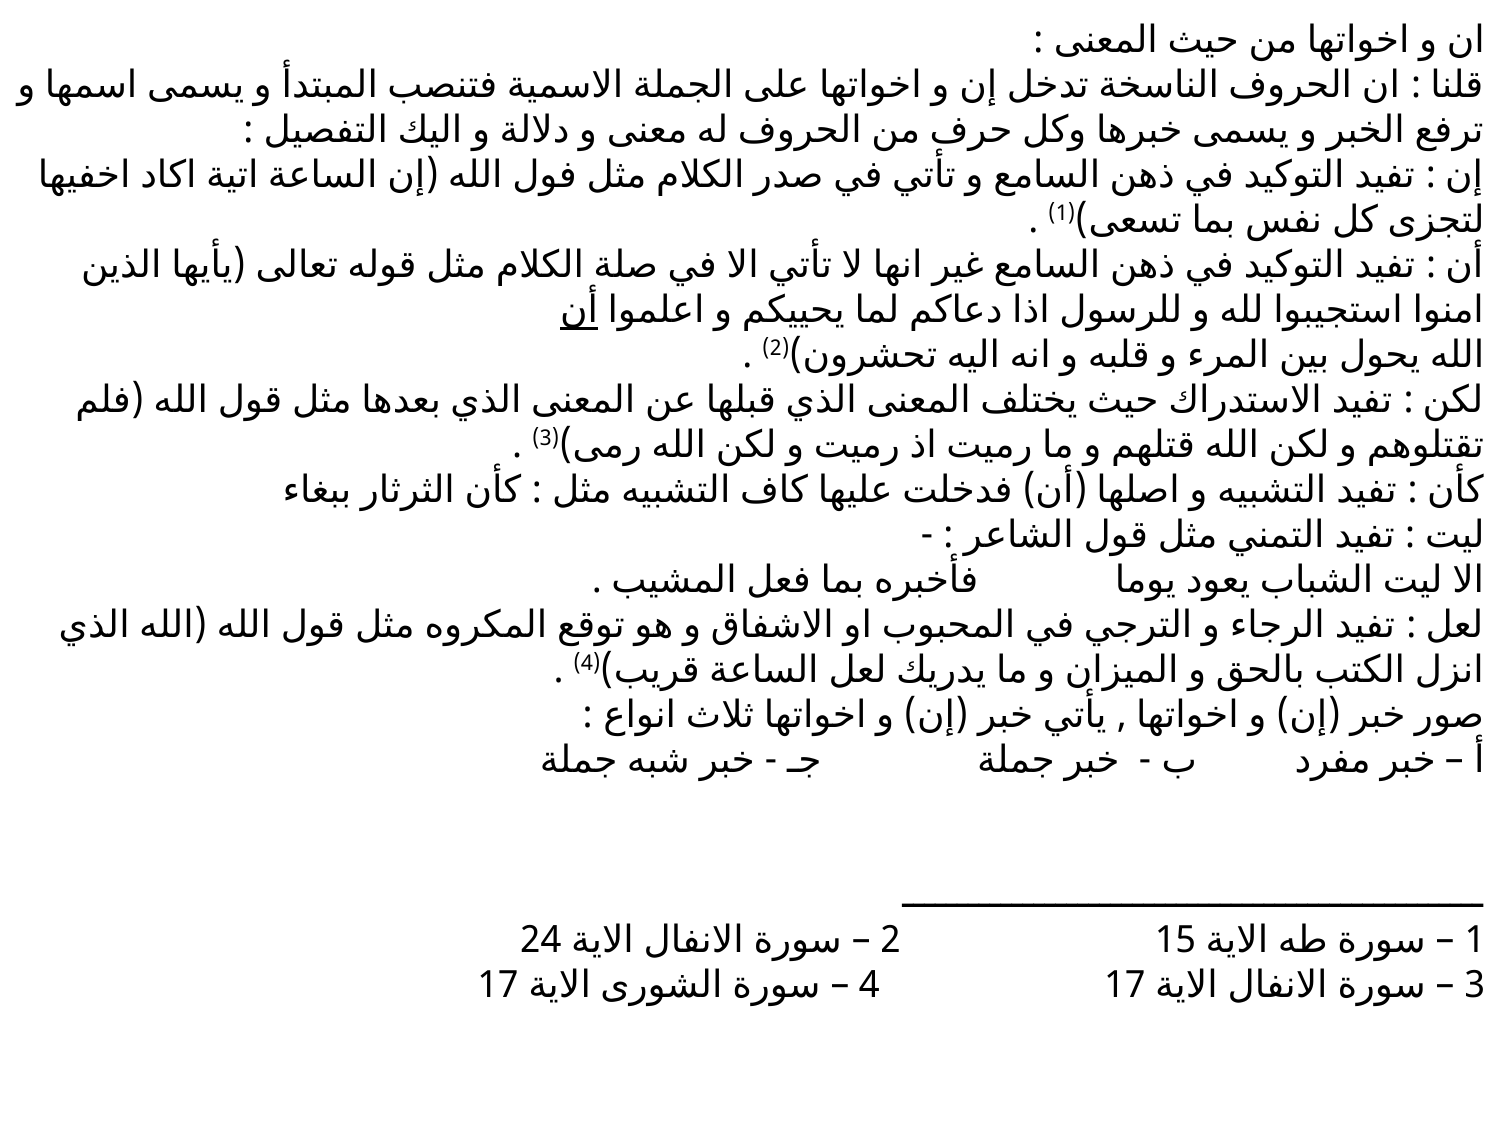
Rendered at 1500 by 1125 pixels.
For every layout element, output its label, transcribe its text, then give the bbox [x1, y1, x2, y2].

text_box ان و اخواتها من حيث المعنى : قلنا : ان الحروف الناسخة تدخل إن و اخواتها على الجملة الاسمية فتنصب المبتدأ و يسمى اسمها و ترفع الخبر و يسمى خبرها وكل حرف من الحروف له معنى و دلالة و اليك التفصيل : إن : تفيد التوكيد في ذهن السامع و تأتي في صدر الكلام مثل فول الله (إن الساعة اتية اكاد اخفيها لتجزى كل نفس بما تسعى)(1) . أن : تفيد التوكيد في ذهن السامع غير انها لا تأتي الا في صلة الكلام مثل قوله تعالى (يأيها الذين امنوا استجيبوا لله و للرسول اذا دعاكم لما يحييكم و اعلموا أن الله يحول بين المرء و قلبه و انه اليه تحشرون)(2) . لكن : تفيد الاستدراك حيث يختلف المعنى الذي قبلها عن المعنى الذي بعدها مثل قول الله (فلم تقتلوهم و لكن الله قتلهم و ما رميت اذ رميت و لكن الله رمى)(3) . كأن : تفيد التشبيه و اصلها (أن) فدخلت عليها كاف التشبيه مثل : كأن الثرثار ببغاء ليت : تفيد التمني مثل قول الشاعر : - الا ليت الشباب يعود يوما فأخبره بما فعل المشيب . لعل : تفيد الرجاء و الترجي في المحبوب او الاشفاق و هو توقع المكروه مثل قول الله (الله الذي انزل الكتب بالحق و الميزان و ما يدريك لعل الساعة قريب)(4) . صور خبر (إن) و اخواتها , يأتي خبر (إن) و اخواتها ثلاث انواع : أ – خبر مفرد ب - خبر جملة جـ - خبر شبه جملة ـــــــــــــــــــــــــــــــــــــــــــــــــــــ 1 – سورة طه الاية 15 2 – سورة الانفال الاية 24 3 – سورة الانفال الاية 17 4 – سورة الشورى الاية 17 [0, 7, 1500, 1057]
